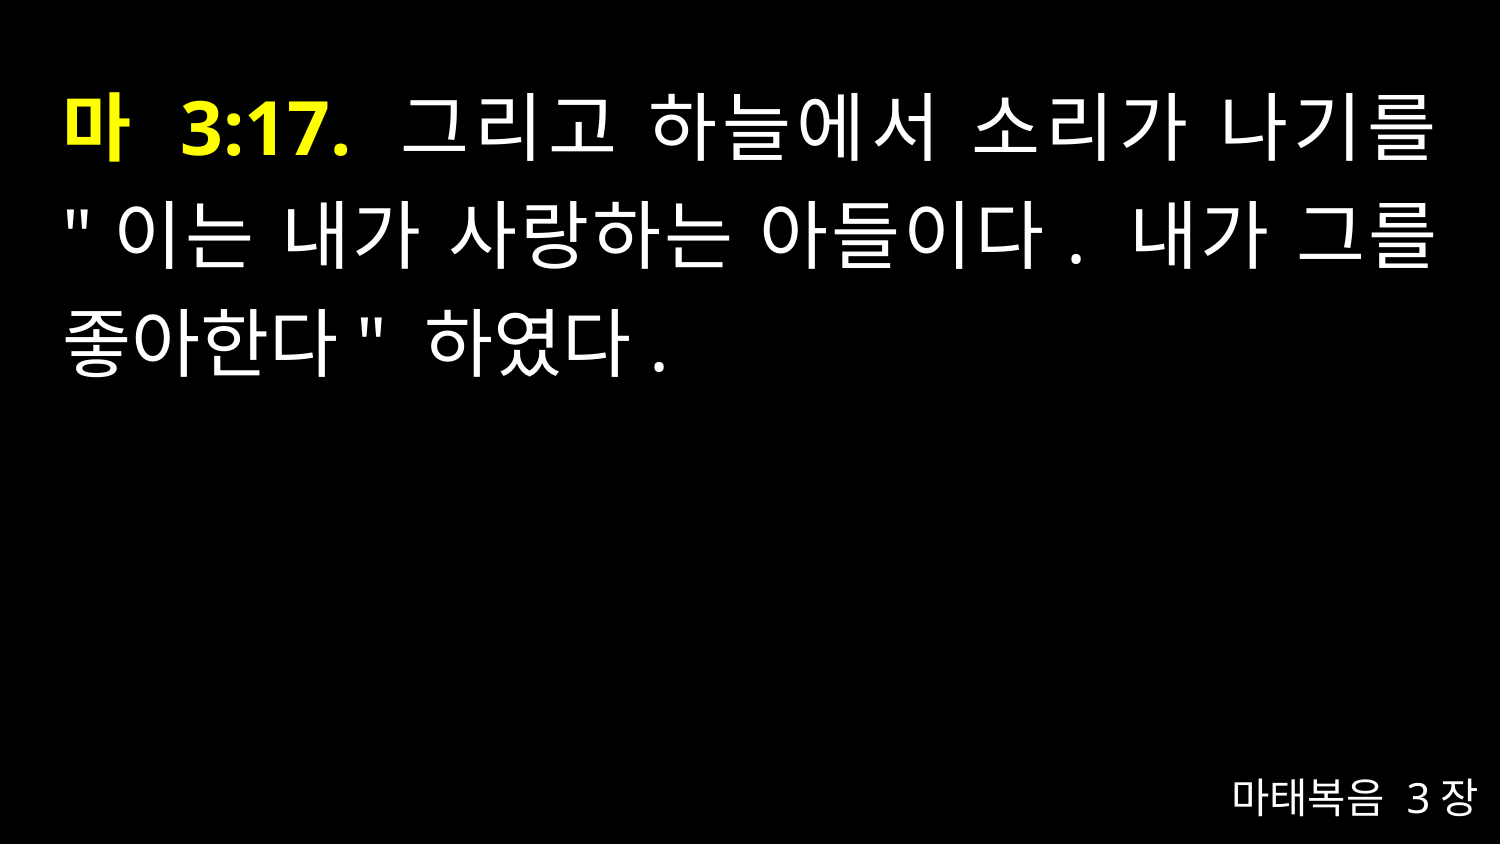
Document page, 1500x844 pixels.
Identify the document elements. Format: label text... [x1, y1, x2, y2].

title 마 3:17. 그리고 하늘에서 소리가 나기를 "이는 내가 사랑하는 아들이다. 내가 그를 좋아한다" 하였다. [0, 0, 1500, 844]
subtitle 마태복음 3장 [916, 770, 1500, 844]
